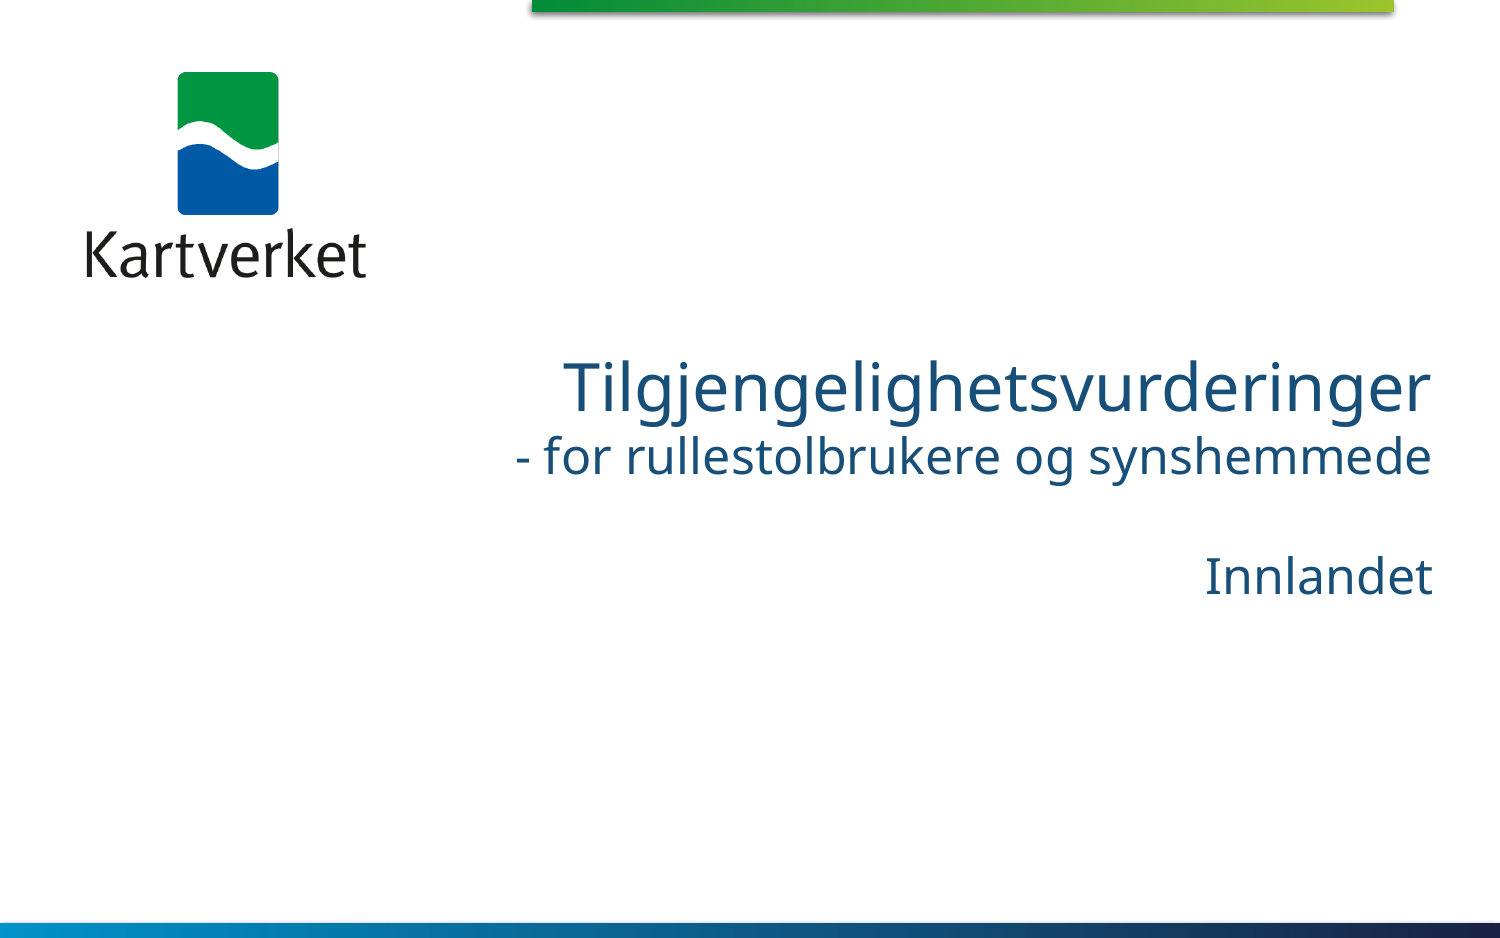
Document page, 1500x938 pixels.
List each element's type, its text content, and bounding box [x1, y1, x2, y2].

text_box Tilgjengelighetsvurderinger - for rullestolbrukere og synshemmede Innlandet [66, 337, 1449, 613]
